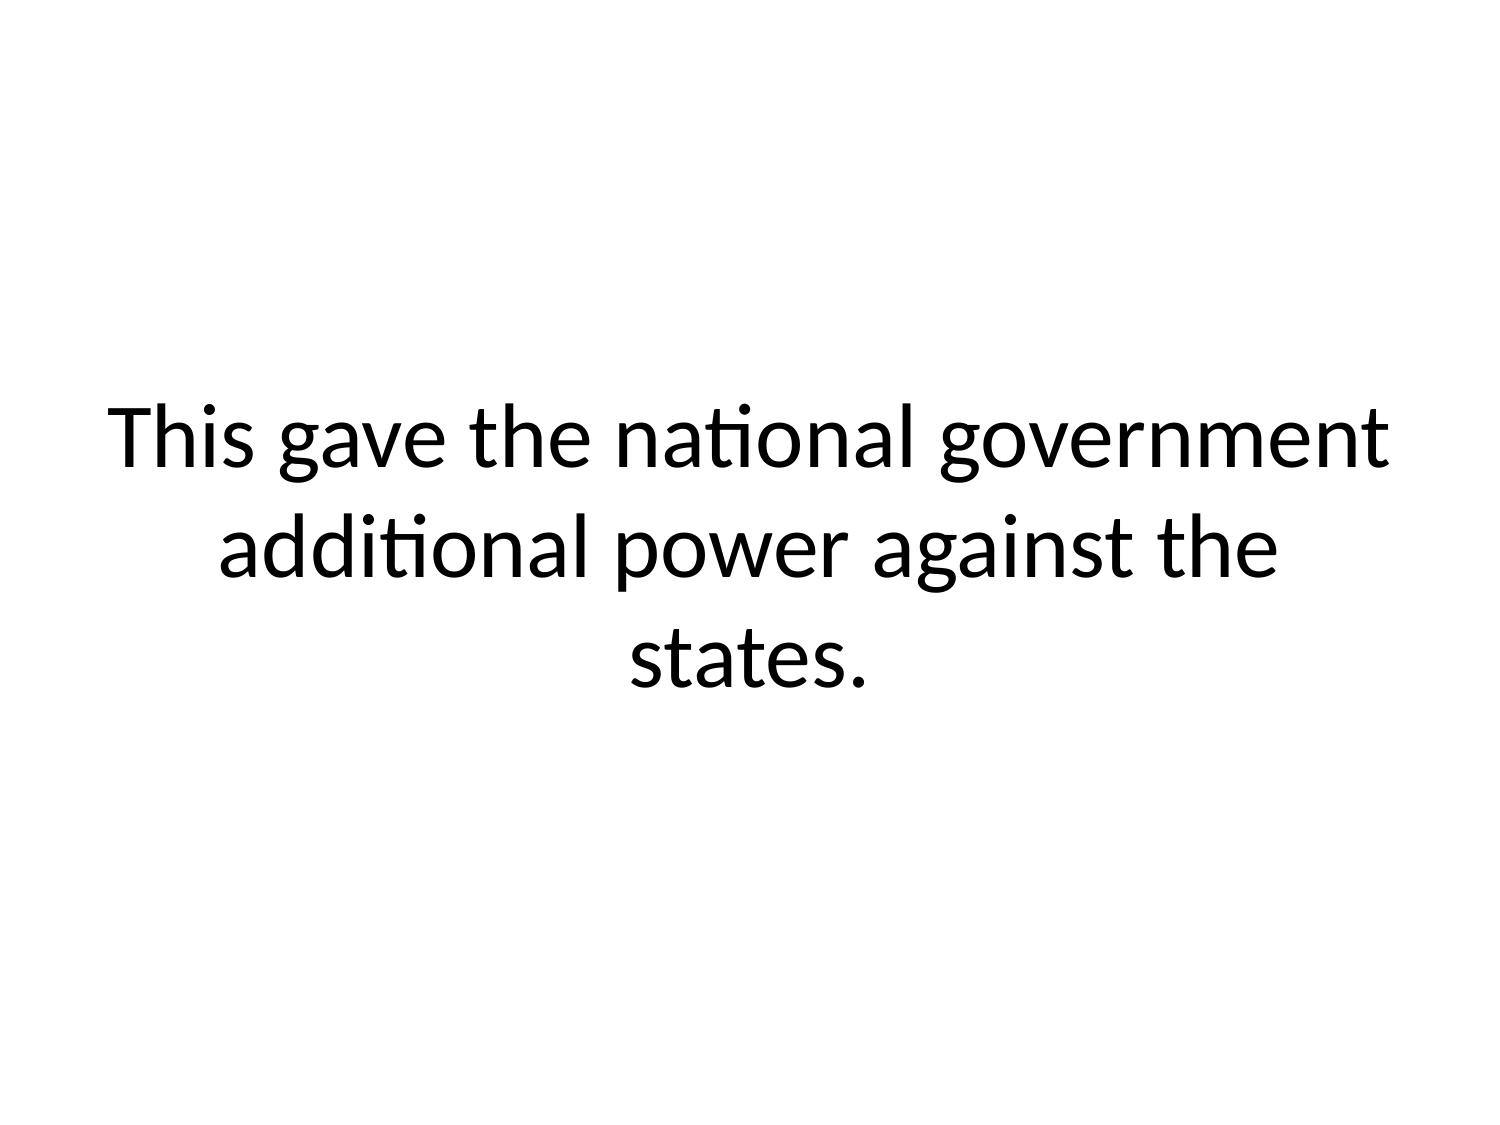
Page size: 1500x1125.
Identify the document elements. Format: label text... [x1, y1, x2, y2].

title This gave the national government additional power against the states. [74, 44, 1426, 1038]
